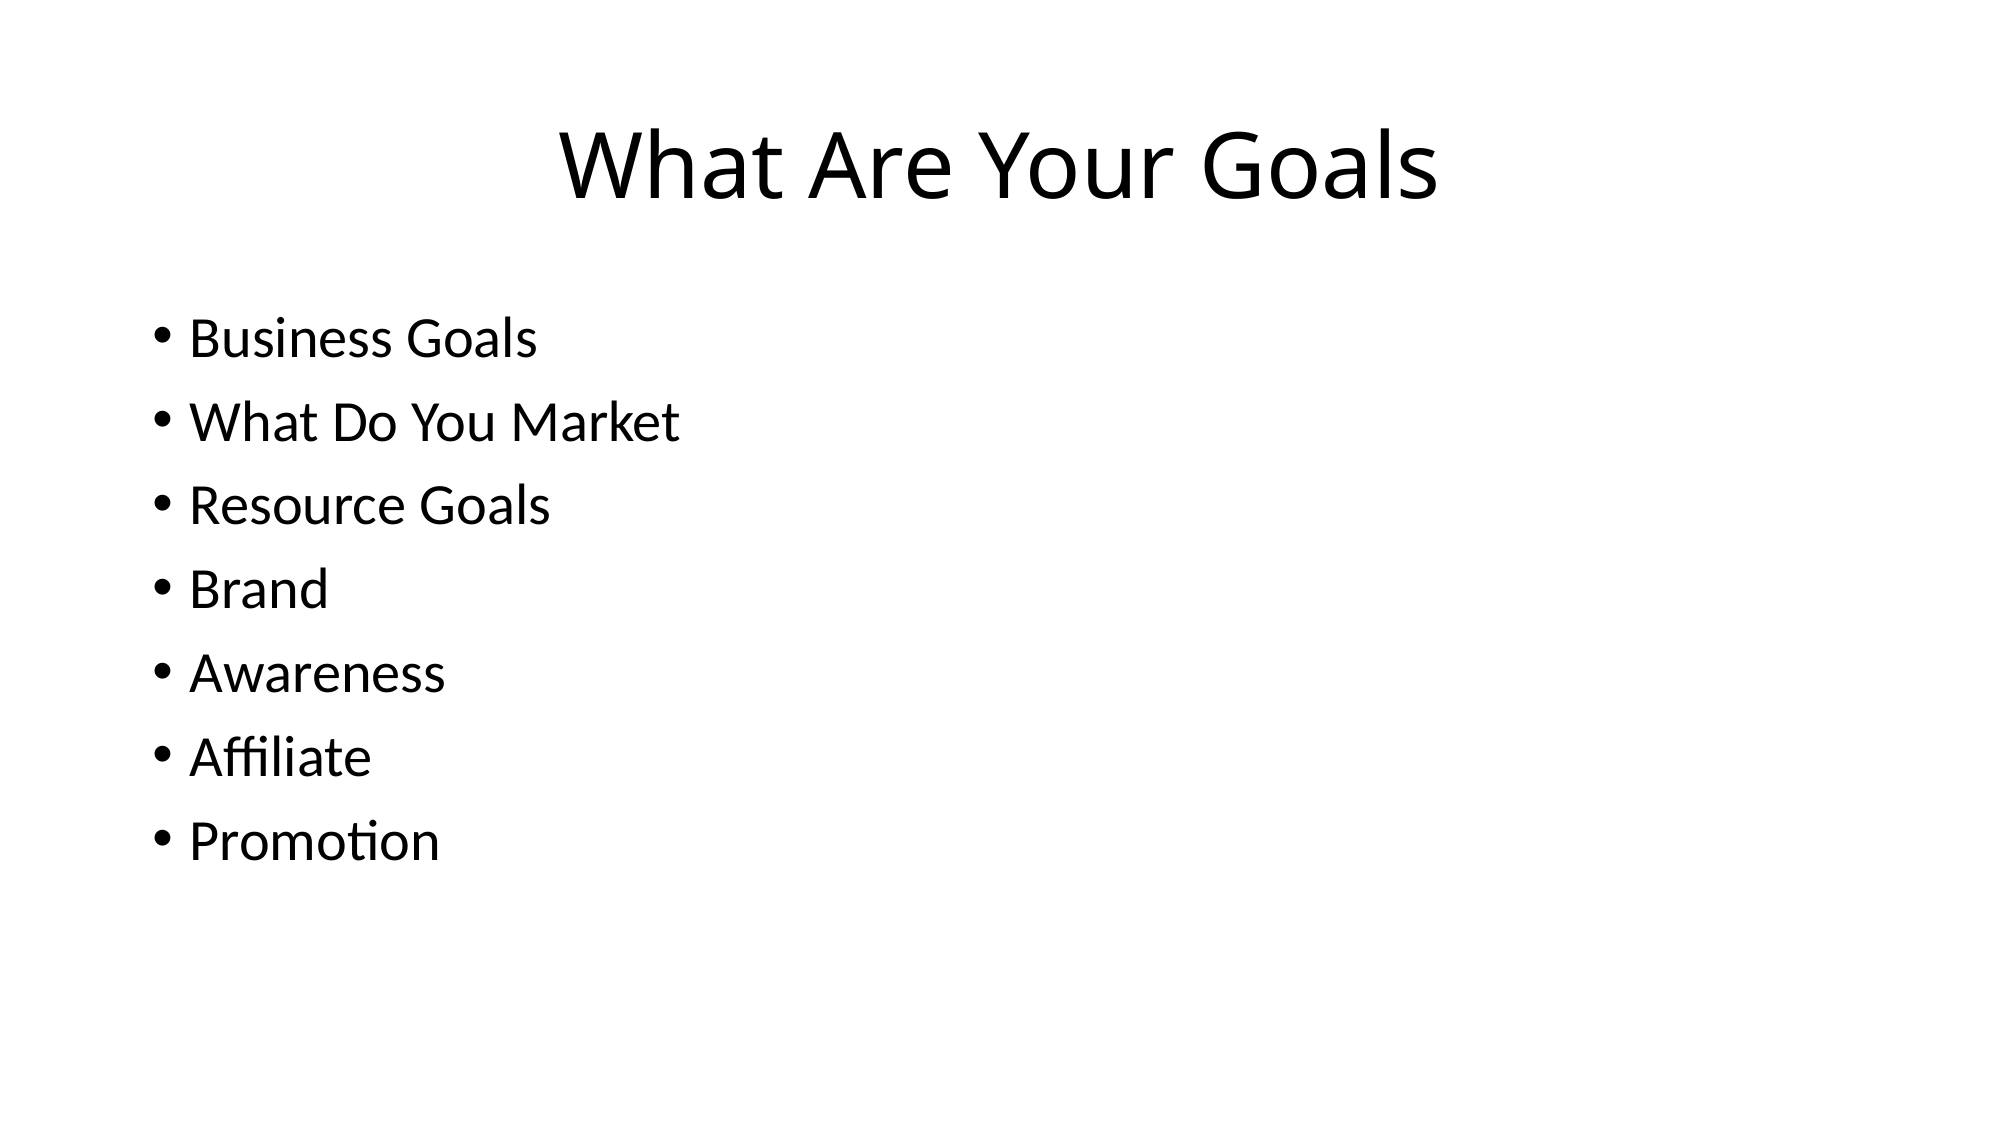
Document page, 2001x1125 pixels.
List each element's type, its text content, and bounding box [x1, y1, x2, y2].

list Business Goals What Do You Market Resource Goals Brand Awareness Affiliate Promotion [137, 299, 1863, 1014]
title What Are Your Goals [137, 59, 1863, 278]
